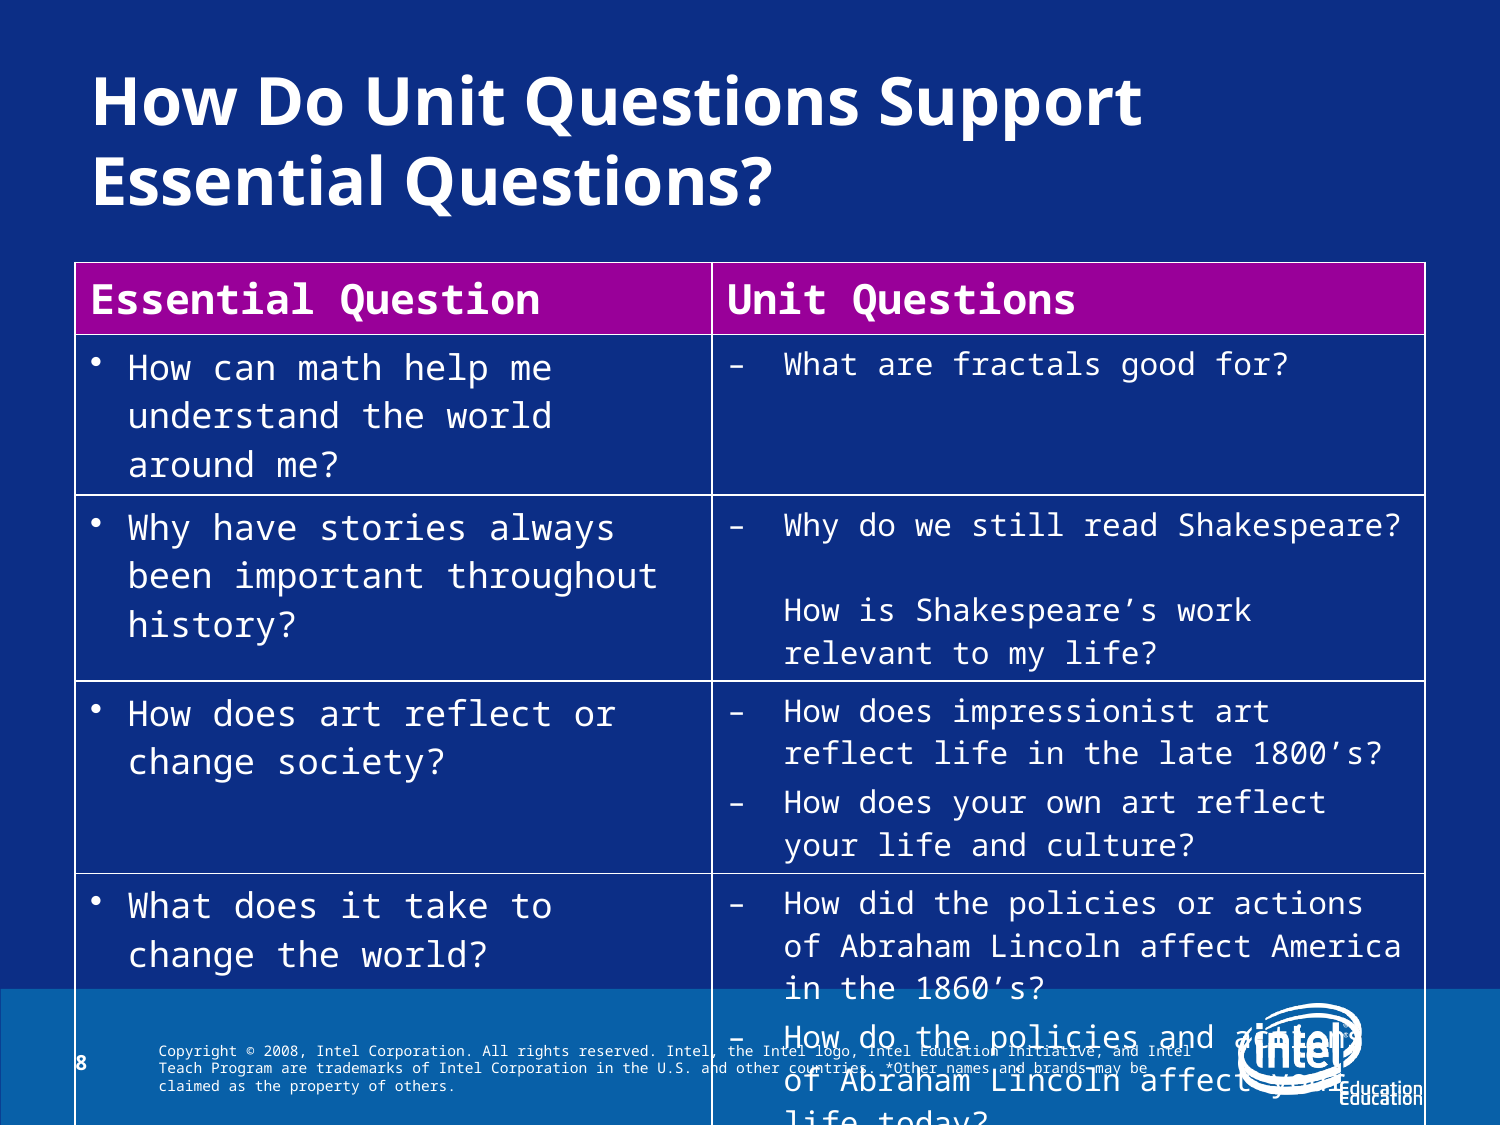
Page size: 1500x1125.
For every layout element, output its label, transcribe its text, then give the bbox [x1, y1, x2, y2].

table_cell How can math help me understand the world around me? [76, 335, 711, 494]
table_cell How does impressionist art reflect life in the late 1800’s? How does your own art reflect your life and culture? [713, 682, 1424, 873]
table_cell What does it take to change the world? [76, 874, 711, 1125]
table_cell How did the policies or actions of Abraham Lincoln affect America in the 1860’s? How do the policies and actions of Abraham Lincoln affect your life today? [713, 874, 1424, 1125]
table_header Essential Question [76, 263, 711, 334]
table_cell What are fractals good for? [713, 335, 1424, 494]
table_cell Why do we still read Shakespeare? How is Shakespeare’s work relevant to my life? [713, 496, 1424, 680]
title How Do Unit Questions Support Essential Questions? [74, 44, 1426, 233]
table_cell How does art reflect or change society? [76, 682, 711, 873]
table_cell Why have stories always been important throughout history? [76, 496, 711, 680]
table_header Unit Questions [713, 263, 1424, 334]
